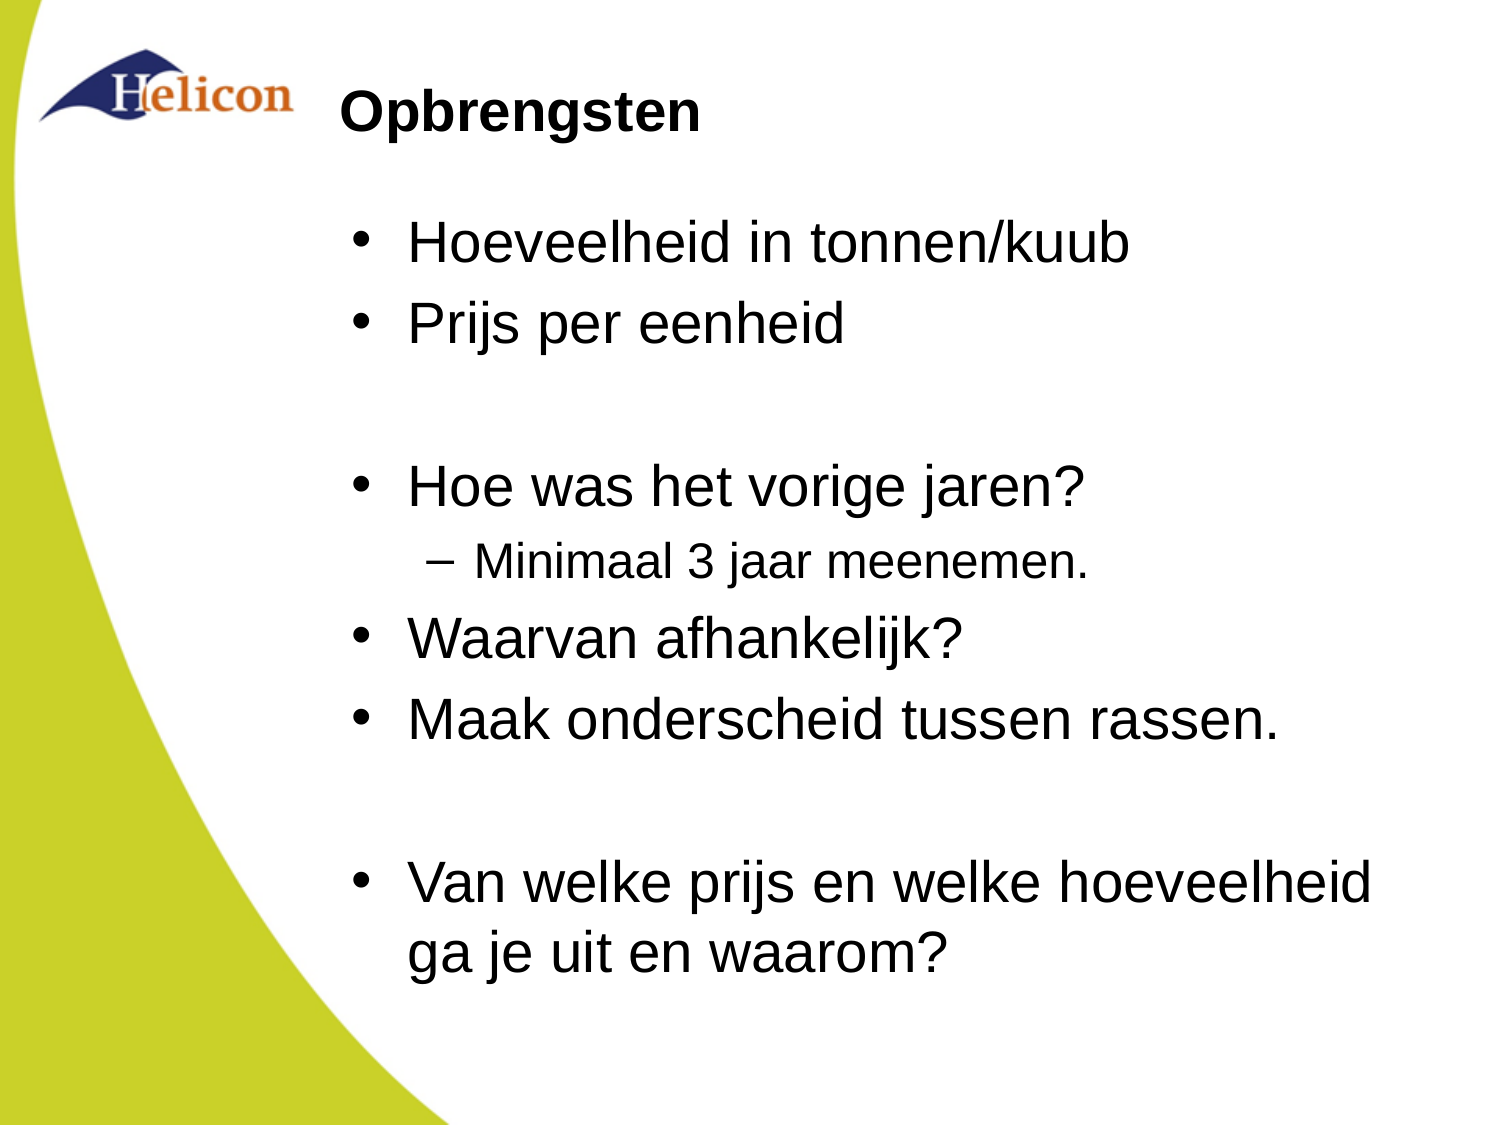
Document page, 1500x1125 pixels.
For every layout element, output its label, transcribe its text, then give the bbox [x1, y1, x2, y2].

list Hoeveelheid in tonnen/kuub Prijs per eenheid Hoe was het vorige jaren? Minimaal 3 jaar meenemen. Waarvan afhankelijk? Maak onderscheid tussen rassen. Van welke prijs en welke hoeveelheid ga je uit en waarom? [336, 196, 1425, 1005]
title Opbrengsten [324, 54, 1415, 161]
picture [0, 0, 1500, 1125]
